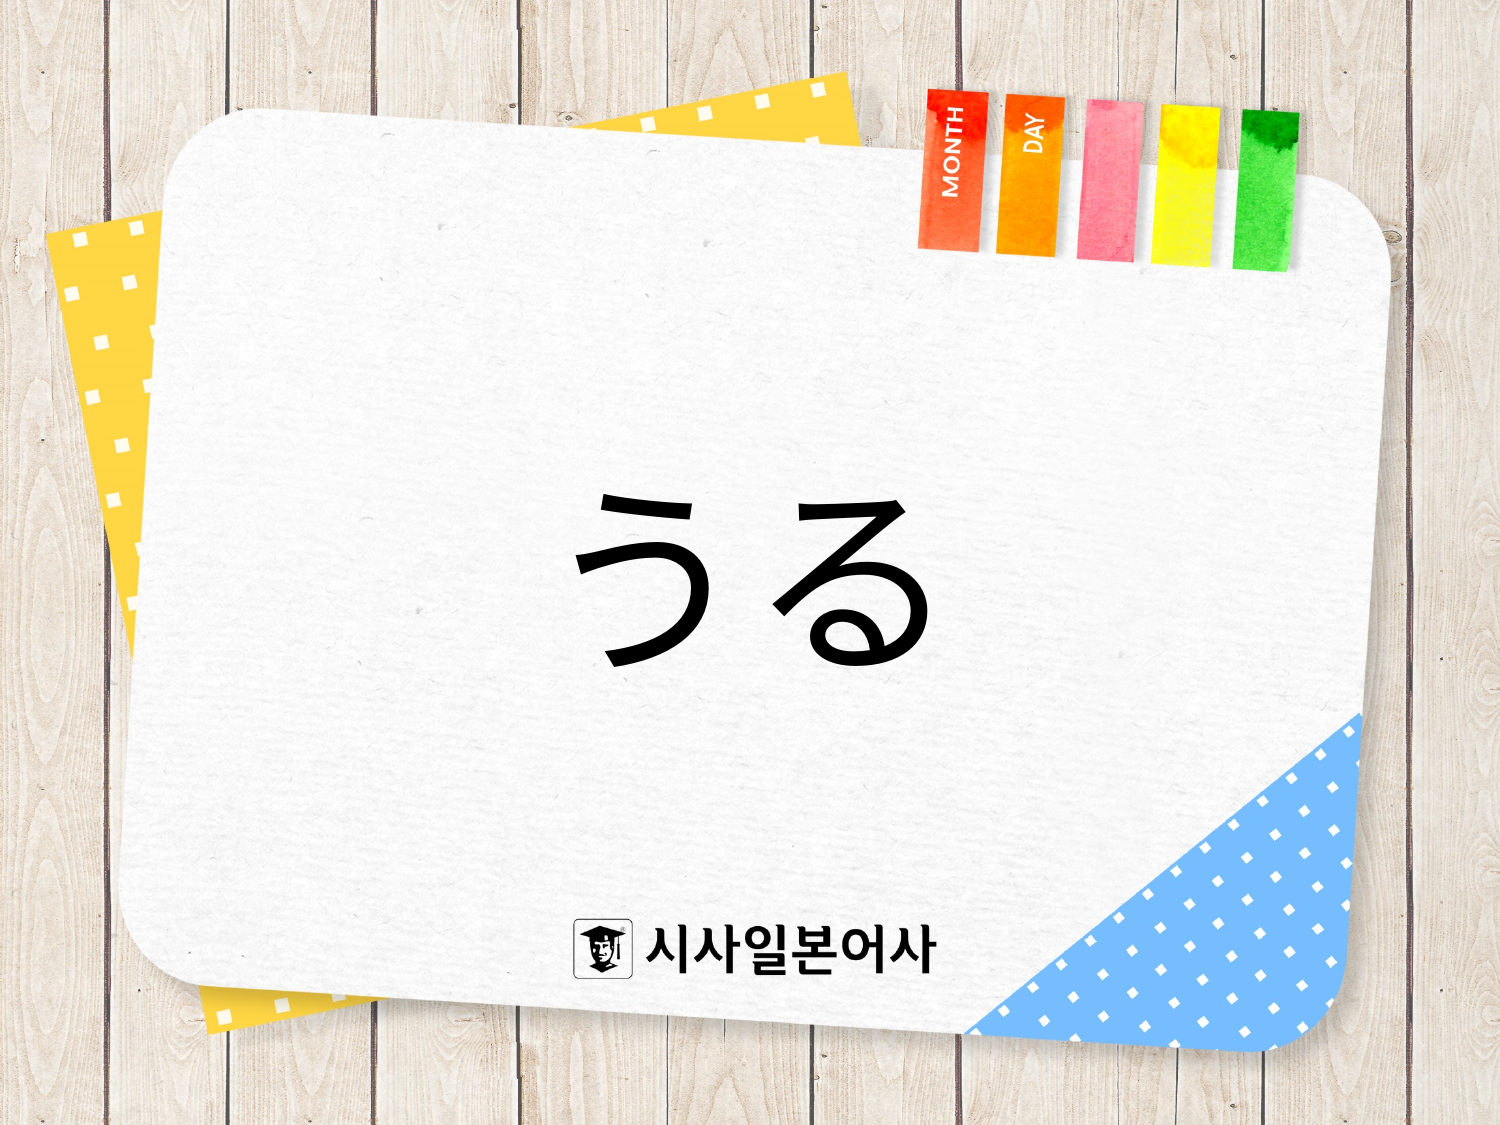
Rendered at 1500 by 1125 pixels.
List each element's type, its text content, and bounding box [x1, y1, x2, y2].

title うる [75, 338, 1425, 811]
picture [0, 0, 1500, 1125]
